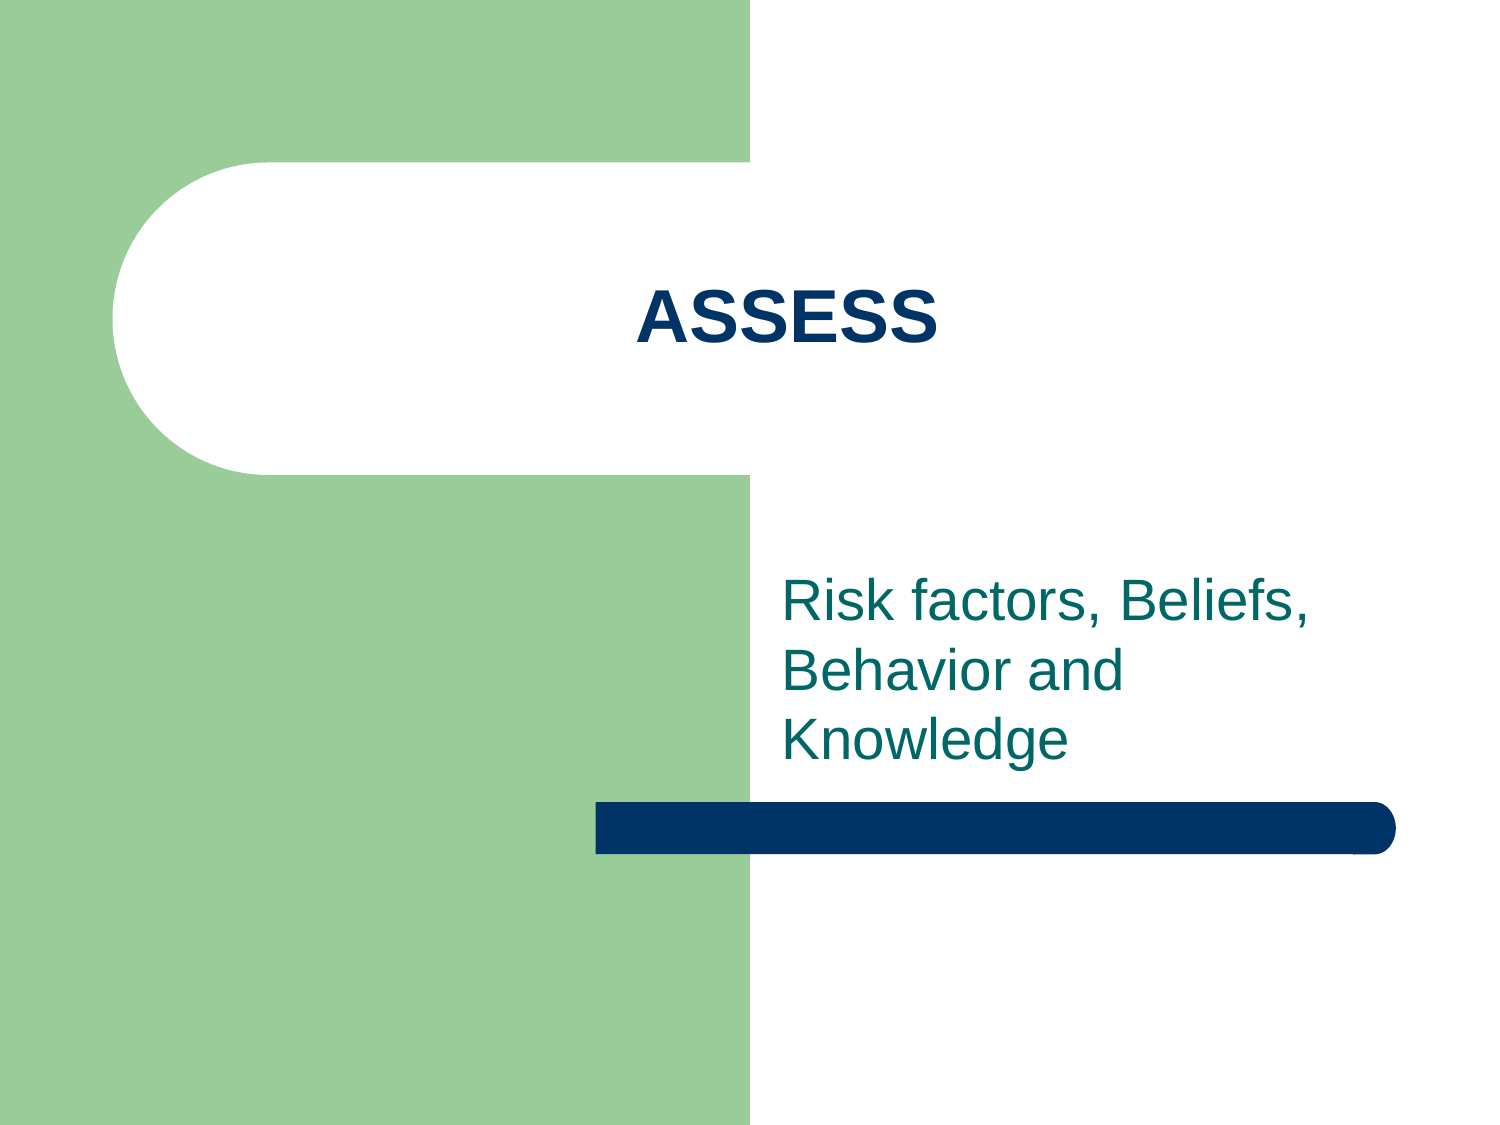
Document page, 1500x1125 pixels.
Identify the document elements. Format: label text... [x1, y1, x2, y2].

subtitle Risk factors, Beliefs, Behavior and Knowledge [766, 479, 1426, 780]
title ASSESS [112, 162, 1463, 476]
